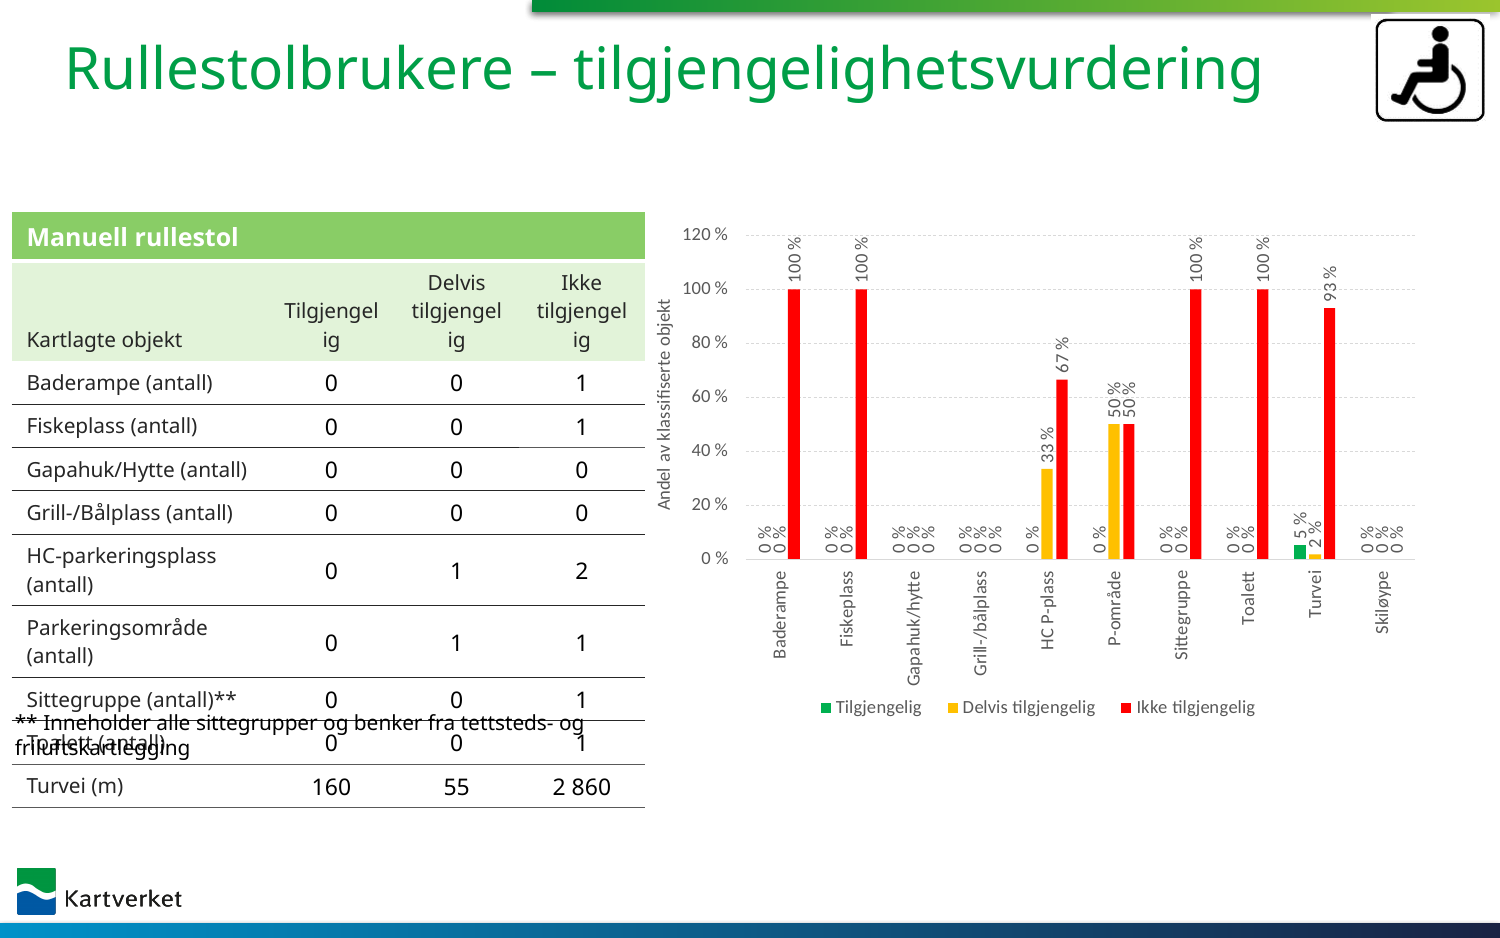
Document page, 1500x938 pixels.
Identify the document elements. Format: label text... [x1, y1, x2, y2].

table_cell 1 [519, 361, 638, 404]
table_cell 160 [269, 768, 394, 807]
table_cell 0 [394, 678, 519, 702]
text_box ** Inneholder alle sittegrupper og benker fra tettsteds- og friluftskartlegging [0, 702, 745, 768]
table_cell Gapahuk/Hytte (antall) [12, 448, 269, 490]
picture [1371, 13, 1491, 127]
table_cell 1 [519, 678, 638, 702]
table_cell 0 [269, 535, 394, 605]
table_cell Tilgjengelig [269, 263, 394, 361]
table_cell HC-parkeringsplass (antall) [12, 535, 269, 605]
table_header Manuell rullestol [12, 212, 645, 259]
table_cell Sittegruppe (antall)** [12, 678, 269, 702]
table_cell Ikke tilgjengelig [519, 263, 638, 361]
table_cell 0 [269, 405, 394, 447]
table_cell Parkeringsområde (antall) [12, 606, 269, 677]
table_cell 0 [519, 448, 638, 490]
table_cell 2 860 [519, 768, 645, 807]
table_cell 0 [269, 448, 394, 490]
table_cell 0 [519, 491, 638, 534]
table_cell 0 [394, 448, 519, 490]
table_cell 1 [394, 606, 519, 677]
table_cell 0 [269, 361, 394, 404]
table_cell 0 [394, 405, 519, 447]
table_cell 1 [519, 405, 638, 447]
table_cell 1 [519, 606, 638, 677]
table_cell Turvei (m) [12, 768, 269, 807]
table_cell 0 [394, 491, 519, 534]
table_cell 0 [269, 606, 394, 677]
picture [643, 218, 1426, 728]
table_cell 0 [269, 491, 394, 534]
table_cell 0 [269, 678, 394, 702]
table_cell 2 [519, 535, 638, 605]
text_box Rullestolbrukere – tilgjengelighetsvurdering [49, 12, 1372, 109]
table_cell 1 [394, 535, 519, 605]
table_cell Grill-/Bålplass (antall) [12, 491, 269, 534]
table_cell Fiskeplass (antall) [12, 405, 269, 447]
table_cell Baderampe (antall) [12, 361, 269, 404]
table_cell 0 [394, 361, 519, 404]
table_cell 55 [394, 768, 519, 807]
table_cell Kartlagte objekt [12, 263, 269, 361]
table_cell Delvis tilgjengelig [394, 263, 519, 361]
